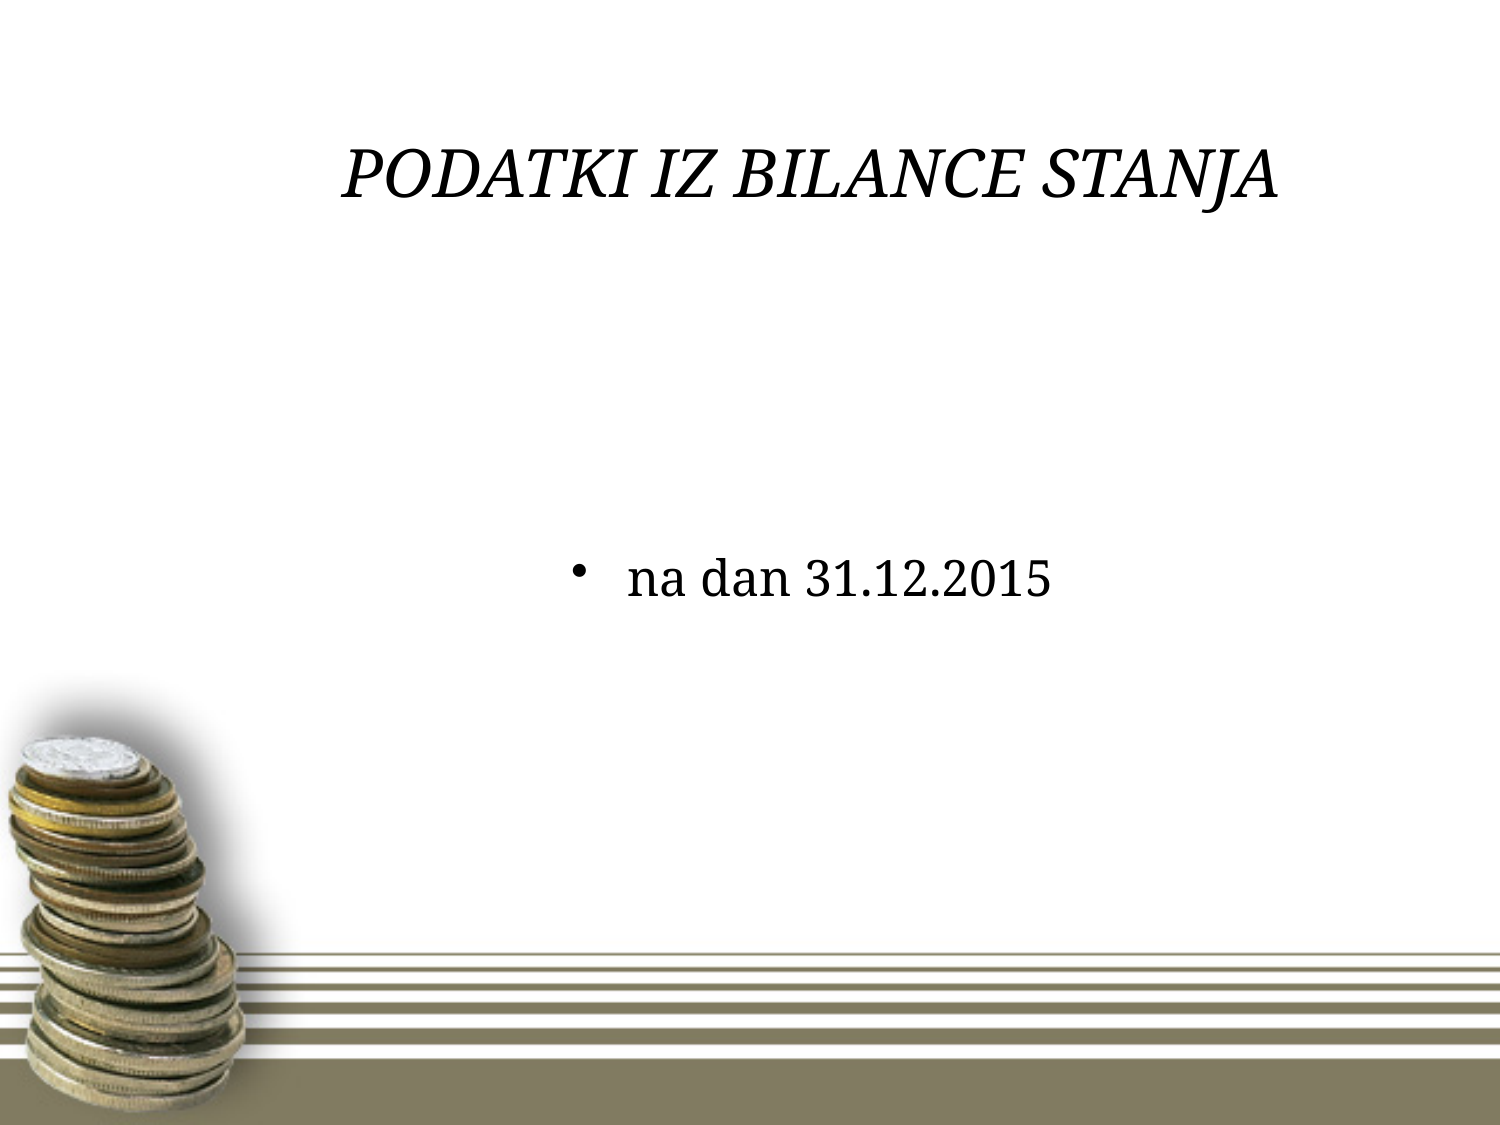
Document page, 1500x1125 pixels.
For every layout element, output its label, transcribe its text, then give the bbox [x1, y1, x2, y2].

picture [0, 0, 1500, 1125]
title PODATKI IZ BILANCE STANJA [174, 37, 1450, 225]
list na dan 31.12.2015 [174, 262, 1450, 938]
